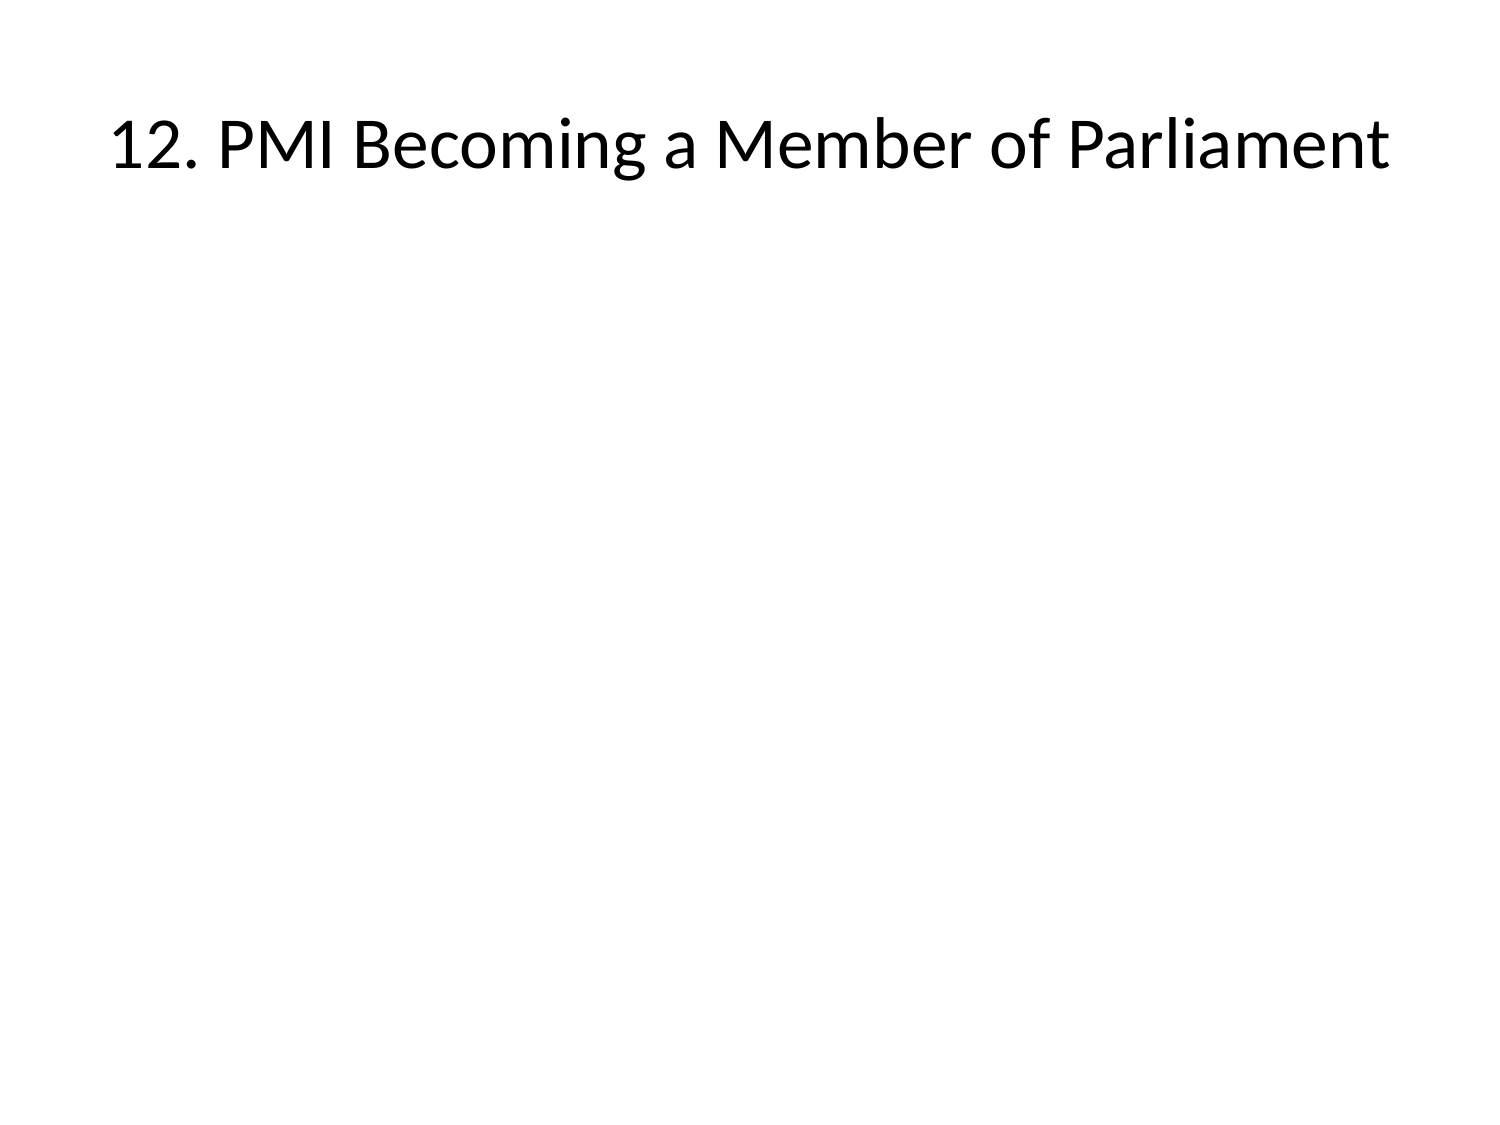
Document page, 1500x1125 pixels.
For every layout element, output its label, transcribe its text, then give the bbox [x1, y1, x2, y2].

title 12. PMI Becoming a Member of Parliament [75, 45, 1425, 233]
